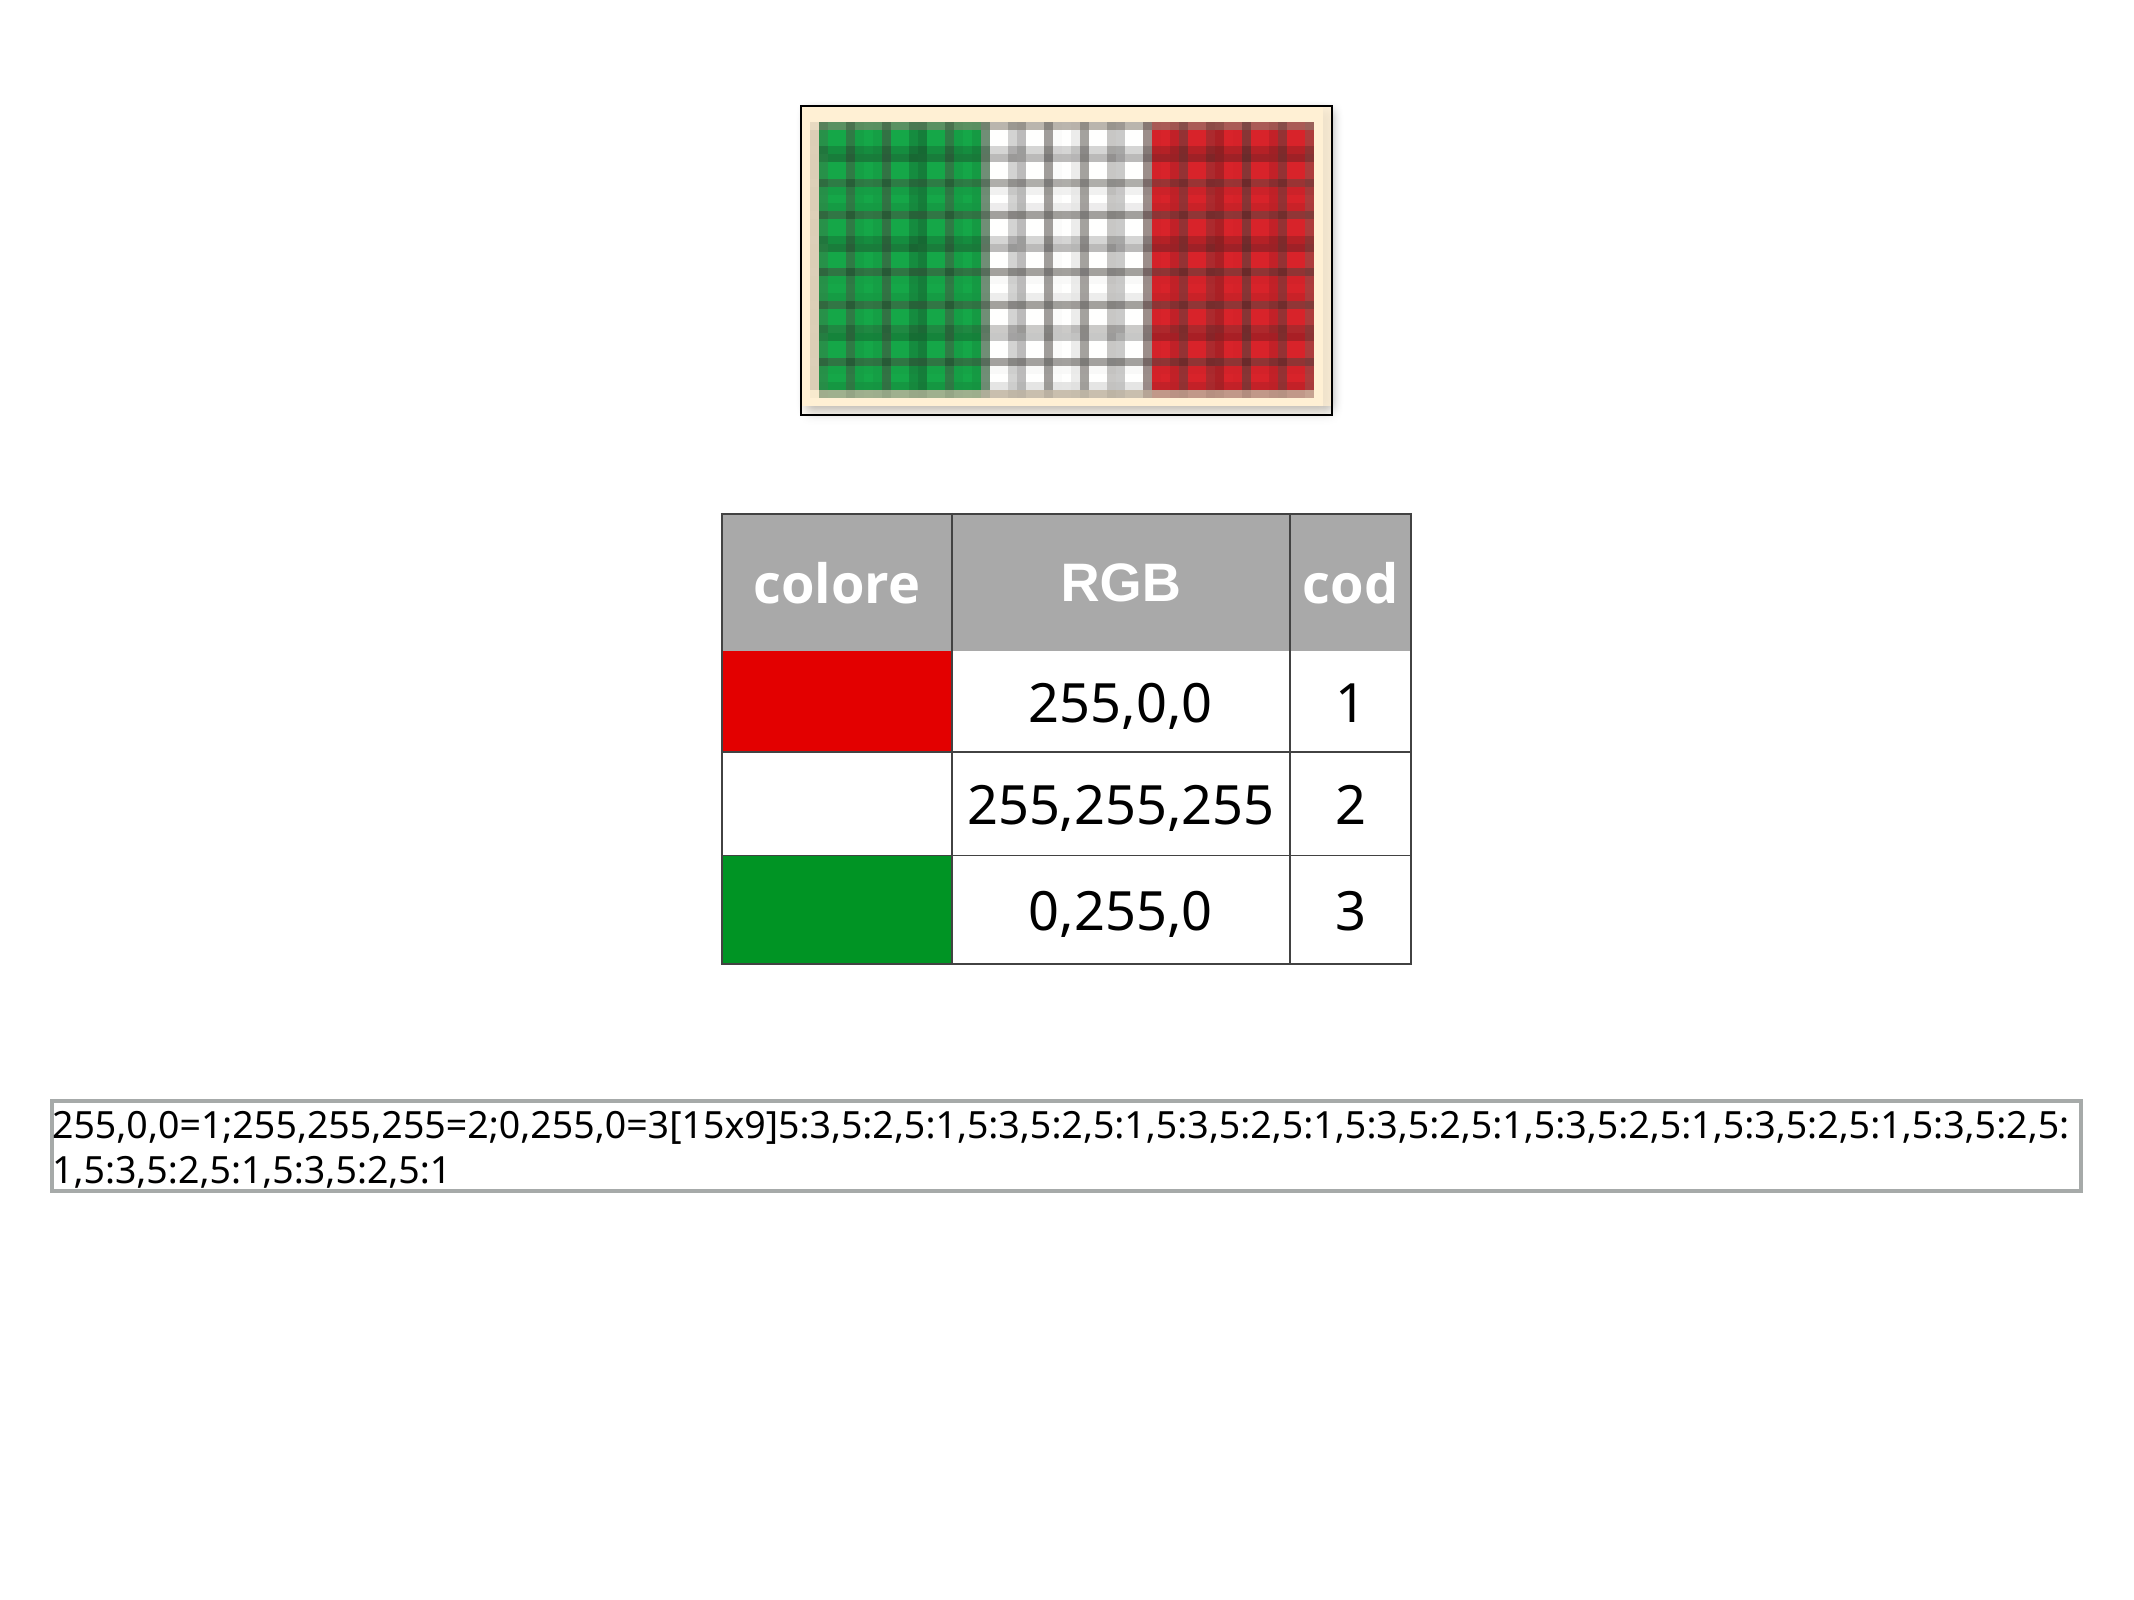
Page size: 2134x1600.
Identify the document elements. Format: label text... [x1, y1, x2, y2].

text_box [800, 105, 1333, 415]
table_header cod [1291, 515, 1410, 651]
table_cell 1 [1291, 651, 1410, 751]
table_cell 2 [1291, 753, 1410, 855]
table_header colore [723, 515, 951, 651]
table_cell 3 [1291, 856, 1410, 963]
table_cell 255,0,0 [953, 651, 1289, 751]
table_cell [723, 753, 951, 855]
table_cell [723, 856, 951, 963]
table_cell 255,255,255 [953, 753, 1289, 855]
table_cell [723, 651, 951, 751]
table_header RGB [953, 515, 1289, 651]
text_box 255,0,0=1;255,255,255=2;0,255,0=3[15x9]5:3,5:2,5:1,5:3,5:2,5:1,5:3,5:2,5:1,5:3,5:2,5:1,5:3,5:2,5:1,5:3,5:2,5:1,5:3,5:2,5:1,5:3,5:2,5:1,5:3,5:2,5:1 [52, 1100, 2082, 1191]
table_cell 0,255,0 [953, 856, 1289, 963]
